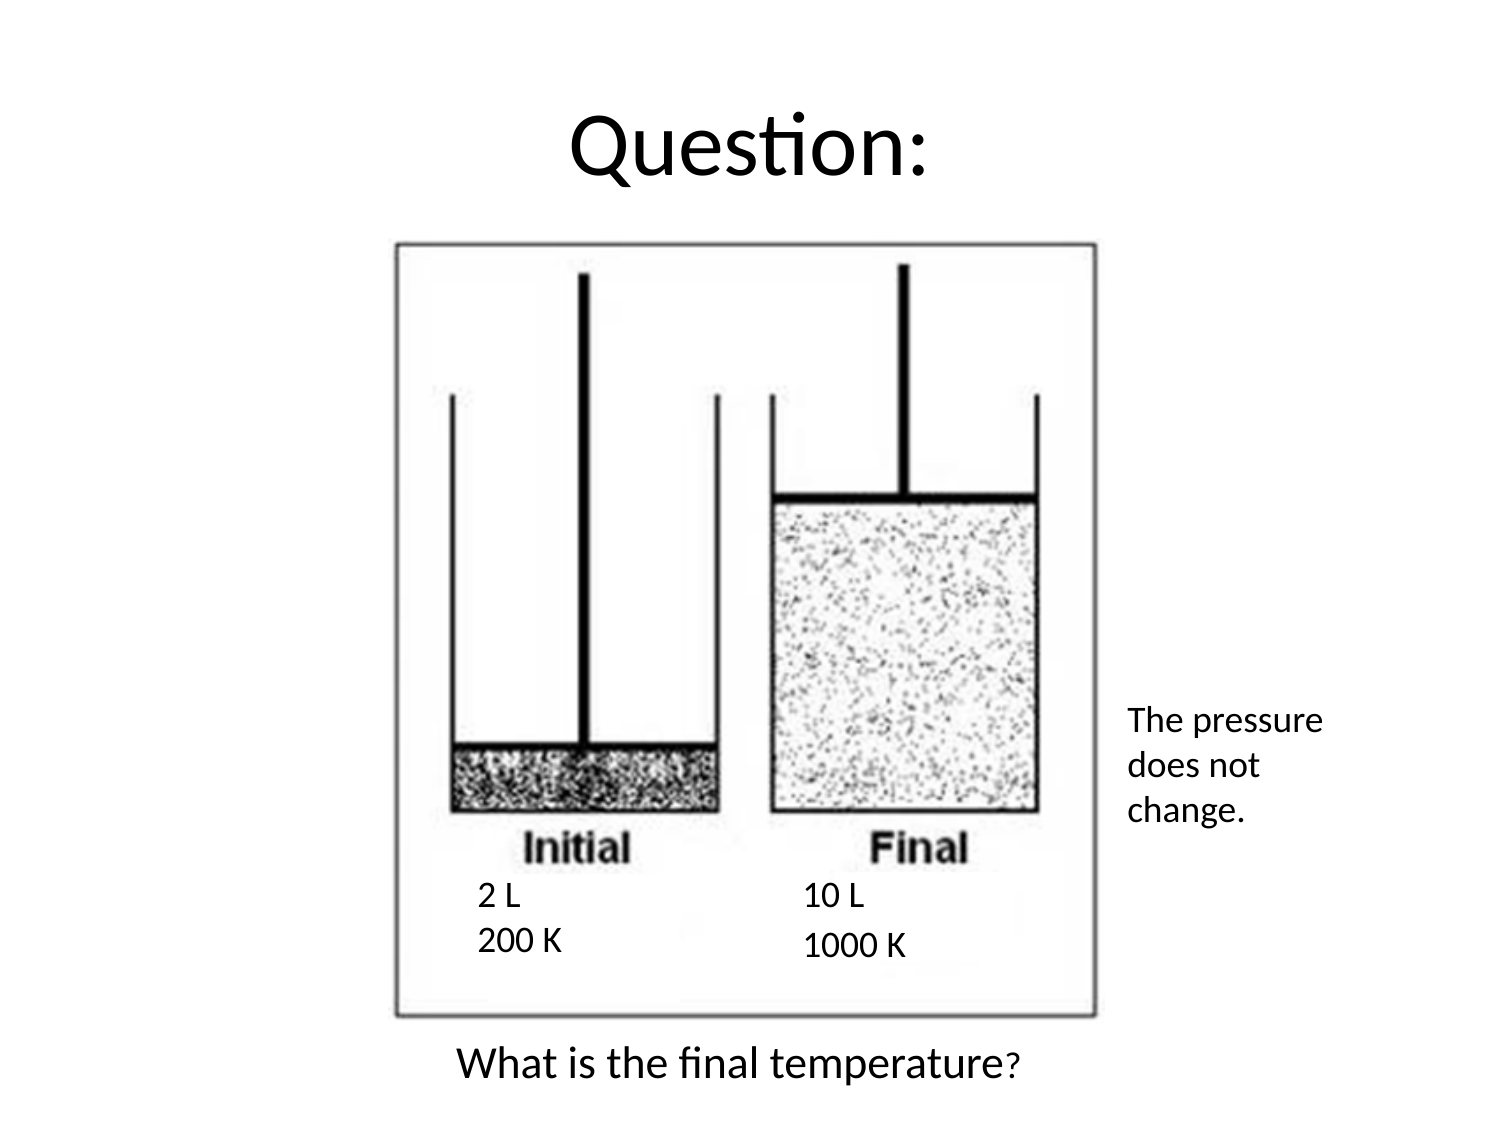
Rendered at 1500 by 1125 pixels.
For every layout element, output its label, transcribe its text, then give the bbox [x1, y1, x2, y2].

text_box What is the final temperature? [441, 1033, 1037, 1095]
picture [387, 237, 1105, 1024]
text_box The pressure does not change. [1112, 687, 1375, 838]
title Question: [75, 45, 1425, 233]
